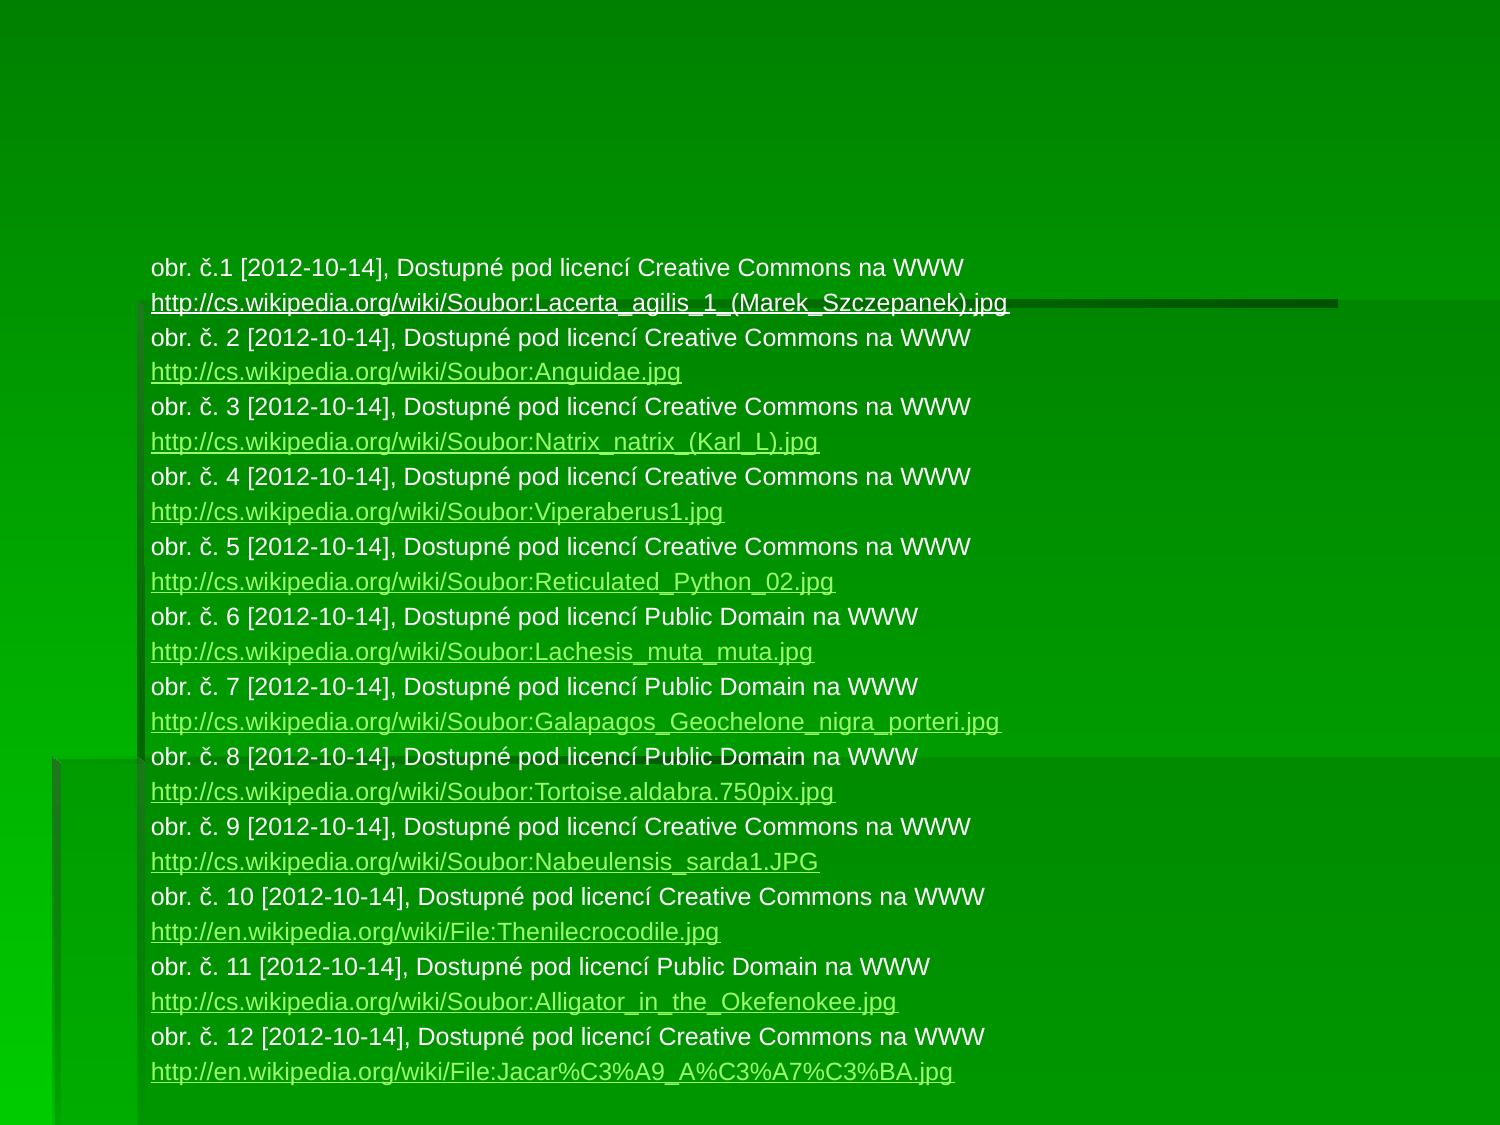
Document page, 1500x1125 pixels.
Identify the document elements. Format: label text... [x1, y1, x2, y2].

list obr. č.1 [2012-10-14], Dostupné pod licencí Creative Commons na WWW http://cs.wikipedia.org/wiki/Soubor:Lacerta_agilis_1_(Marek_Szczepanek).jpg obr. č. 2 [2012-10-14], Dostupné pod licencí Creative Commons na WWW http://cs.wikipedia.org/wiki/Soubor:Anguidae.jpg obr. č. 3 [2012-10-14], Dostupné pod licencí Creative Commons na WWW http://cs.wikipedia.org/wiki/Soubor:Natrix_natrix_(Karl_L).jpg obr. č. 4 [2012-10-14], Dostupné pod licencí Creative Commons na WWW http://cs.wikipedia.org/wiki/Soubor:Viperaberus1.jpg obr. č. 5 [2012-10-14], Dostupné pod licencí Creative Commons na WWW http://cs.wikipedia.org/wiki/Soubor:Reticulated_Python_02.jpg obr. č. 6 [2012-10-14], Dostupné pod licencí Public Domain na WWW http://cs.wikipedia.org/wiki/Soubor:Lachesis_muta_muta.jpg obr. č. 7 [2012-10-14], Dostupné pod licencí Public Domain na WWW http://cs.wikipedia.org/wiki/Soubor:Galapagos_Geochelone_nigra_porteri.jpg obr. č. 8 [2012-10-14], Dostupné pod licencí Public Domain na WWW http://cs.wikipedia.org/wiki/Soubor:Tortoise.aldabra.750pix.jpg obr. č. 9 [2012-10-14], Dostupné pod licencí Creative Commons na WWW http://cs.wikipedia.org/wiki/Soubor:Nabeulensis_sarda1.JPG obr. č. 10 [2012-10-14], Dostupné pod licencí Creative Commons na WWW http://en.wikipedia.org/wiki/File:Thenilecrocodile.jpg obr. č. 11 [2012-10-14], Dostupné pod licencí Public Domain na WWW http://cs.wikipedia.org/wiki/Soubor:Alligator_in_the_Okefenokee.jpg obr. č. 12 [2012-10-14], Dostupné pod licencí Creative Commons na WWW http://en.wikipedia.org/wiki/File:Jacar%C3%A9_A%C3%A7%C3%BA.jpg [135, 243, 1450, 1125]
